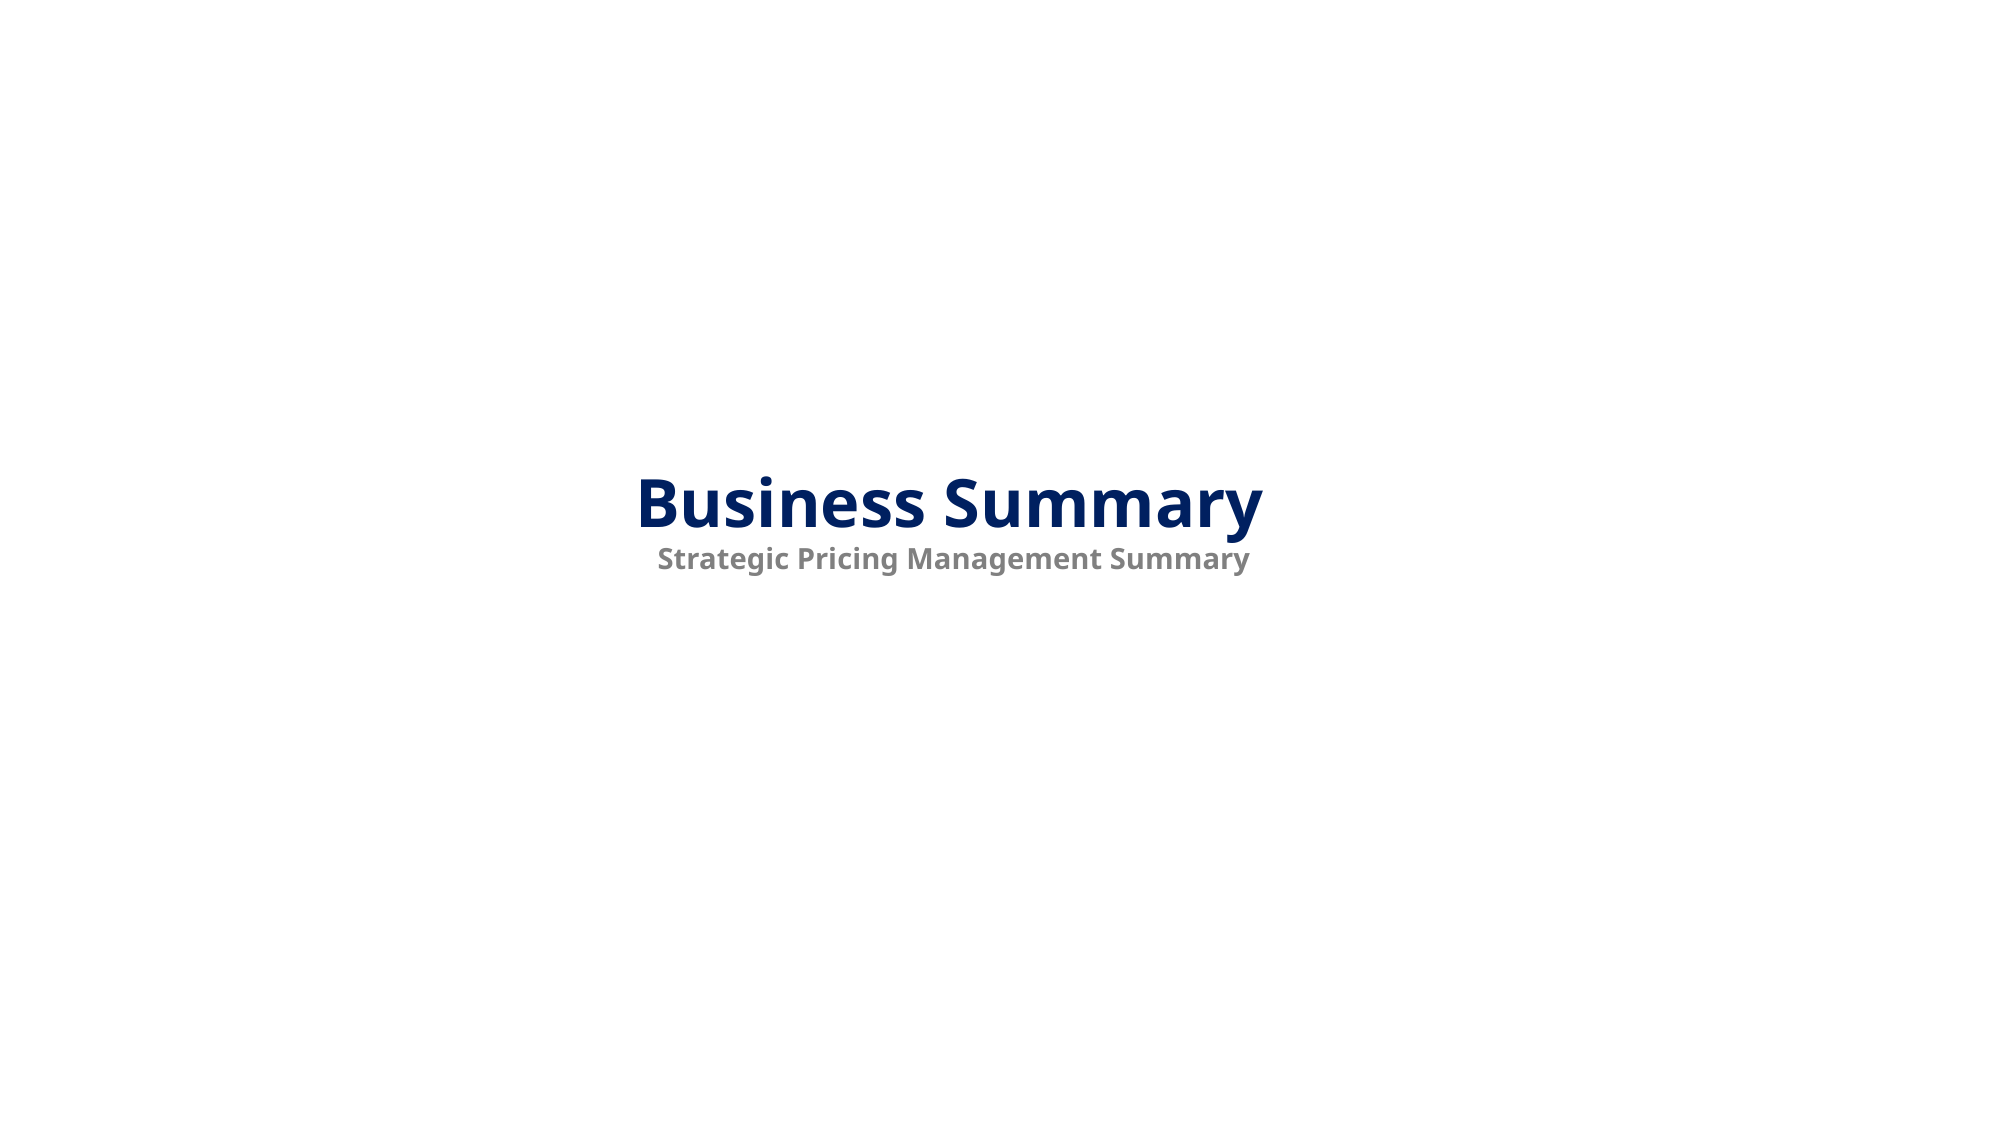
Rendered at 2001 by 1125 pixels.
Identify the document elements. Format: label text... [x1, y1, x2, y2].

text_box Business Summary Strategic Pricing Management Summary [512, 453, 1404, 583]
